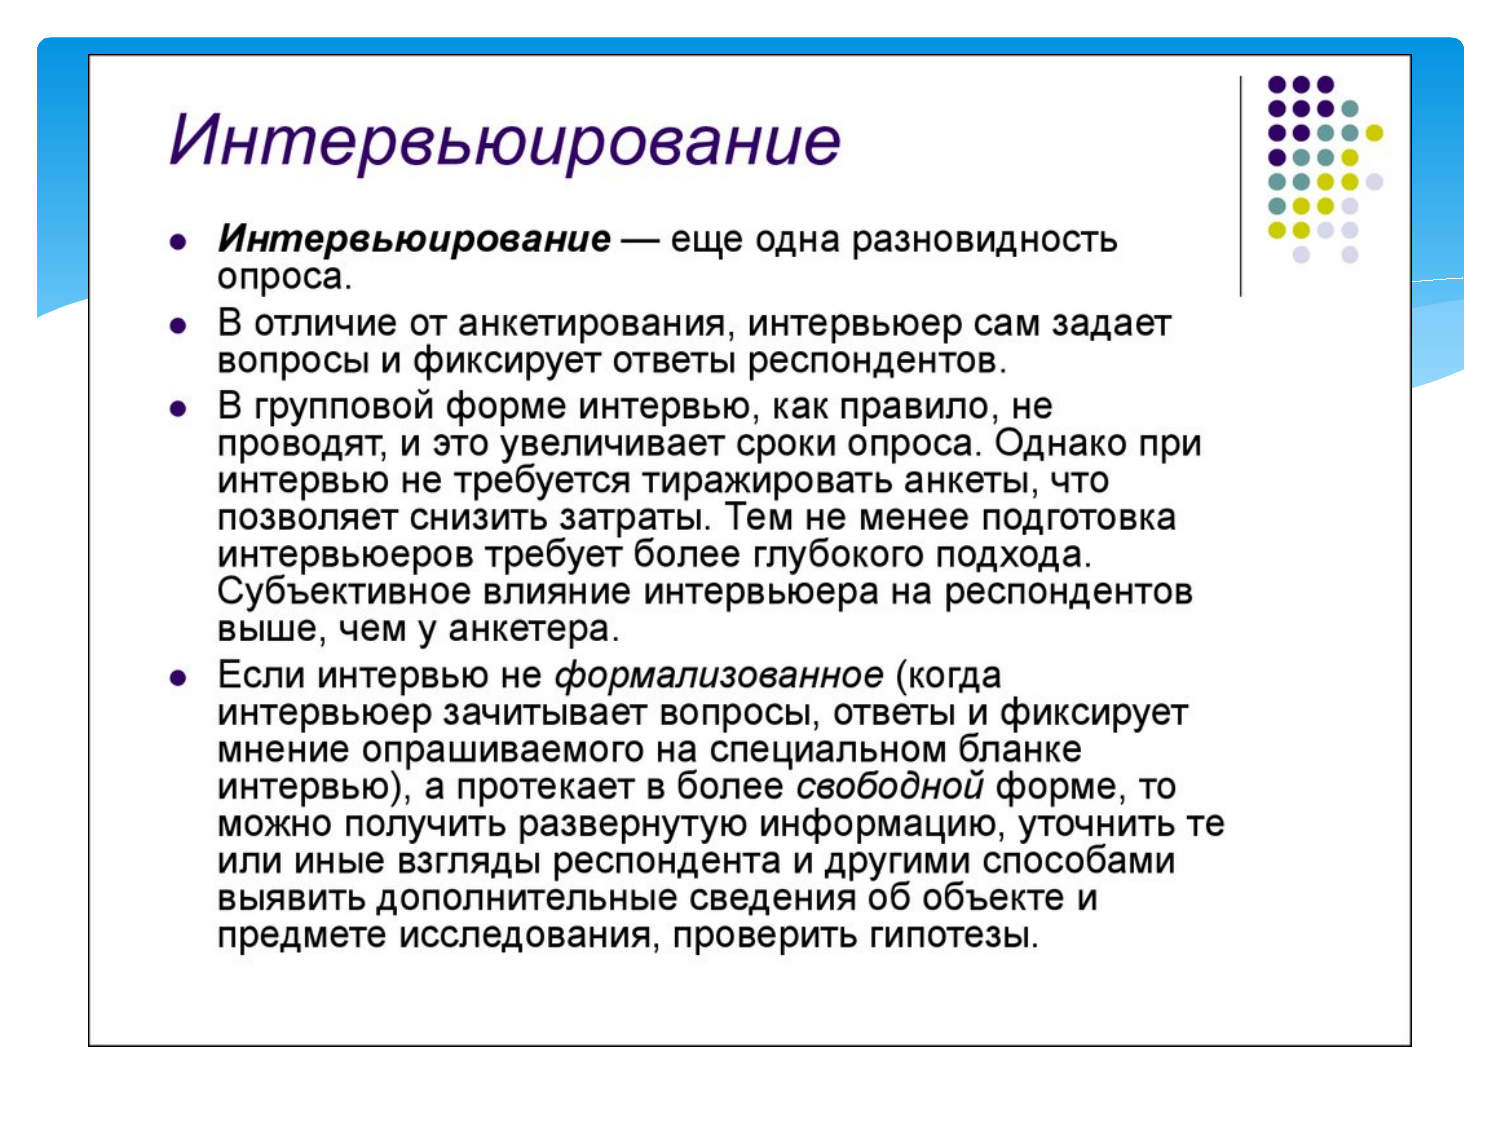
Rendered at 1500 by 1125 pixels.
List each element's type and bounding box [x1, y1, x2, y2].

picture [88, 55, 1412, 1048]
